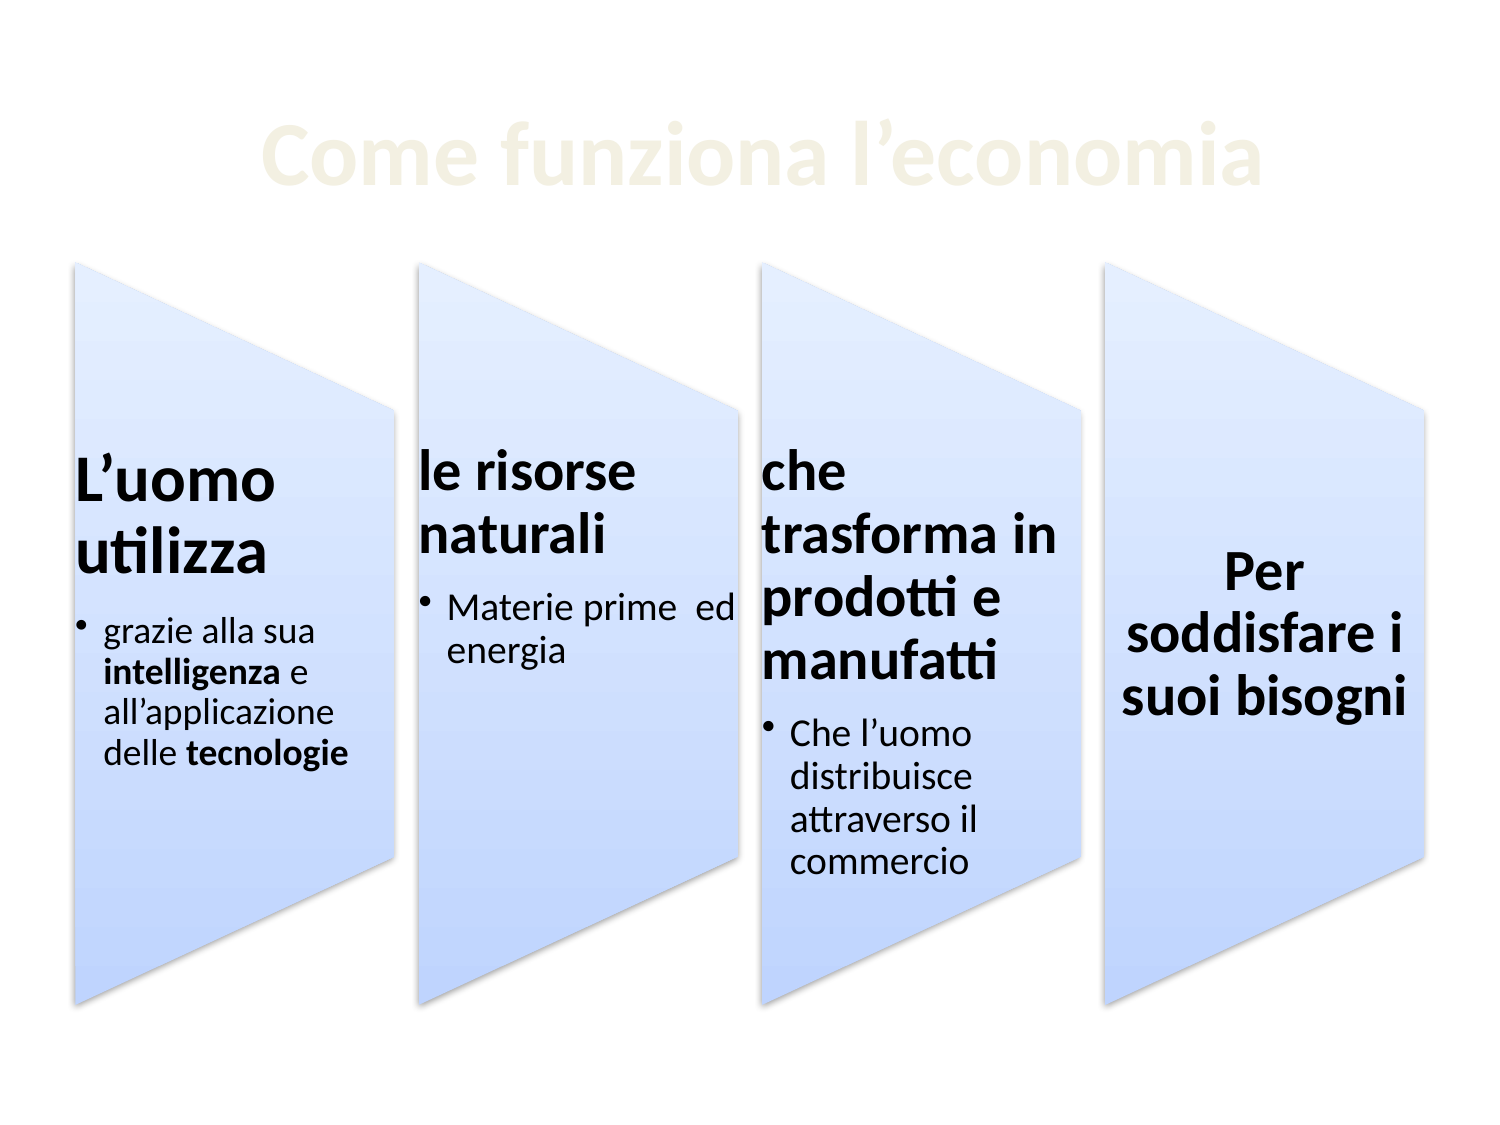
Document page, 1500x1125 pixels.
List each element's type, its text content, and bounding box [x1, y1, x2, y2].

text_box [249, 228, 1251, 897]
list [74, 262, 1426, 1006]
title Come funziona l’economia [88, 54, 1439, 243]
